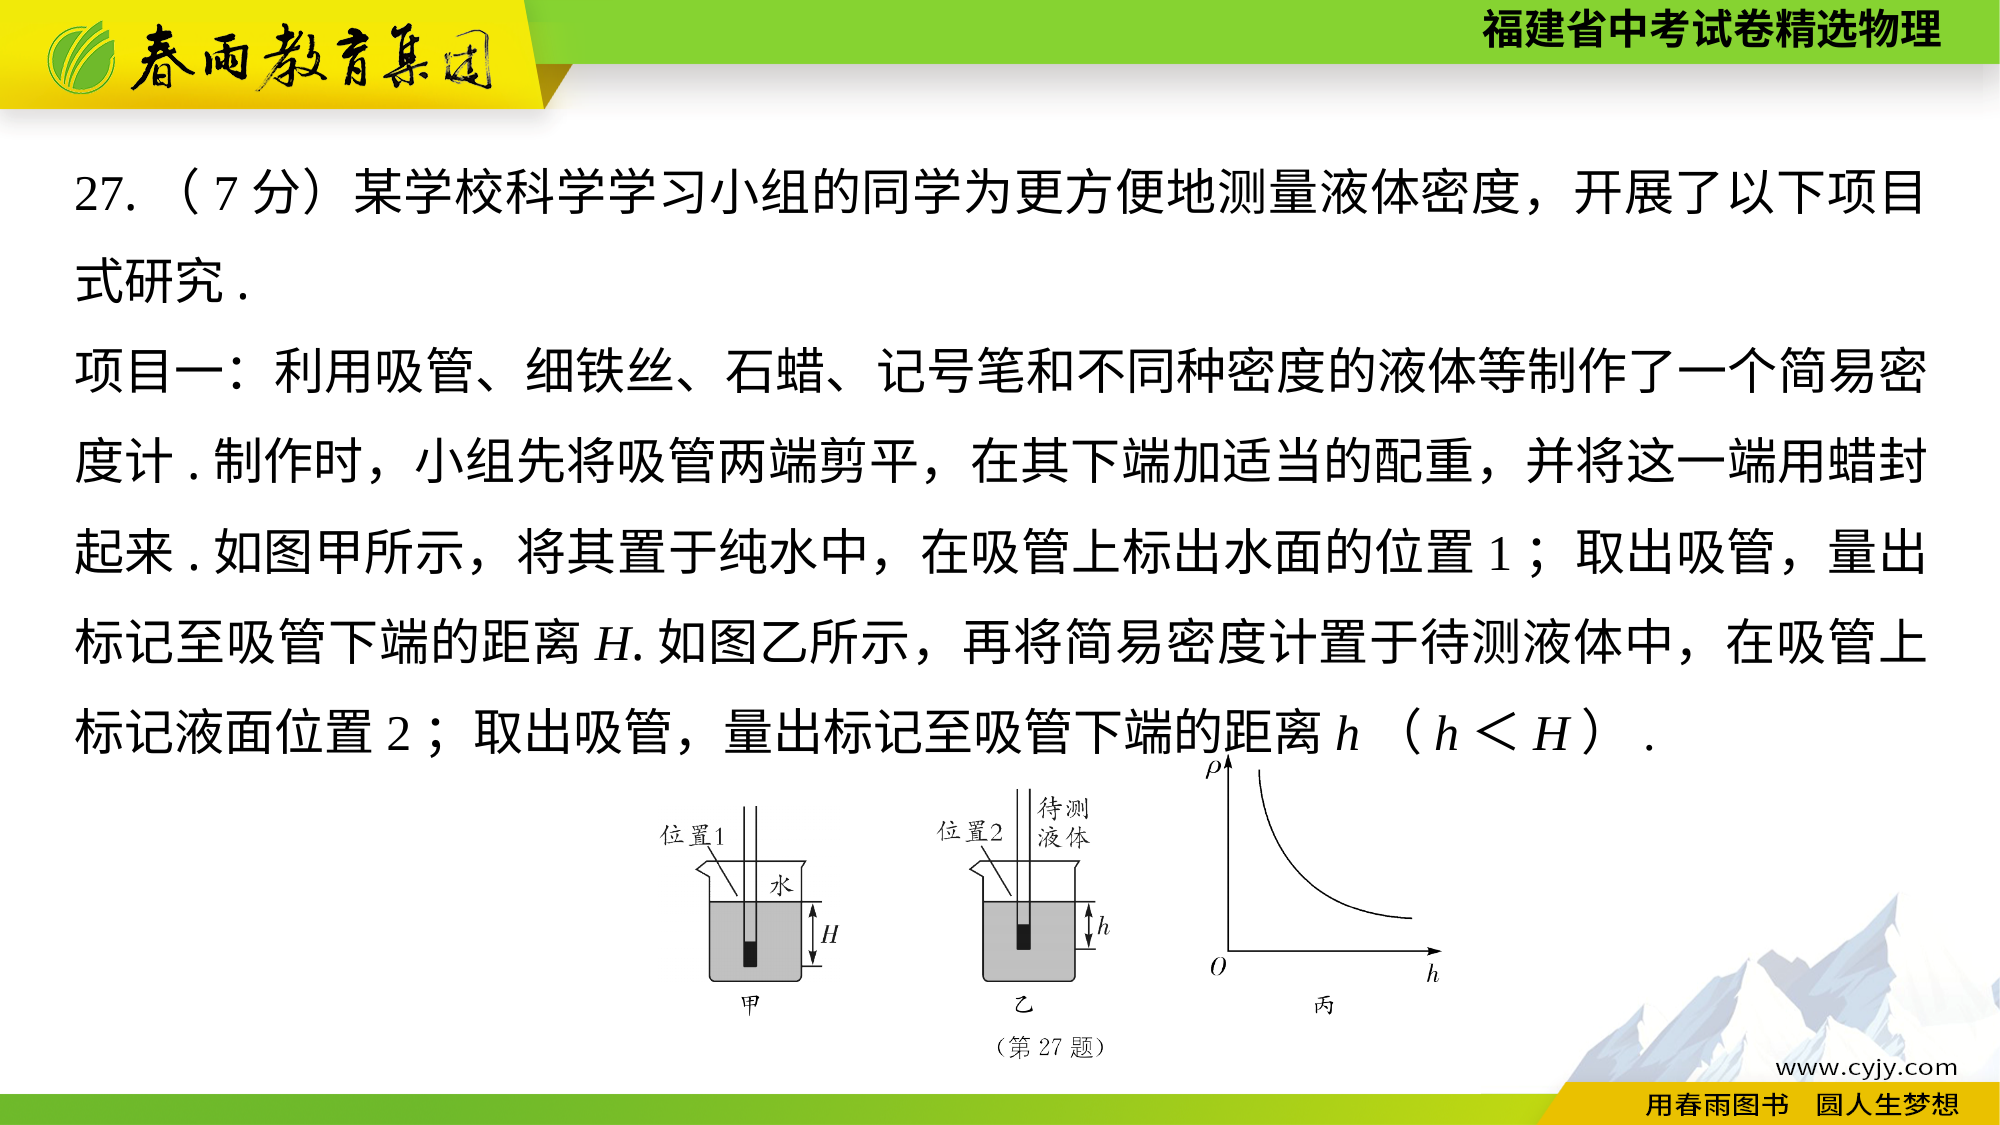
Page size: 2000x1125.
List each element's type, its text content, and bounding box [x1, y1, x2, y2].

picture [0, 0, 2000, 1125]
list 27.（7分）某学校科学学习小组的同学为更方便地测量液体密度，开展了以下项目式研究. 项目一：利用吸管、细铁丝、石蜡、记号笔和不同种密度的液体等制作了一个简易密度计.制作时，小组先将吸管两端剪平，在其下端加适当的配重，并将这一端用蜡封起来.如图甲所示，将其置于纯水中，在吸管上标出水面的位置1；取出吸管，量出标记至吸管下端的距离H.如图乙所示，再将简易密度计置于待测液体中，在吸管上标记液面位置2；取出吸管，量出标记至吸管下端的距离h（h＜H）. [59, 122, 1944, 774]
